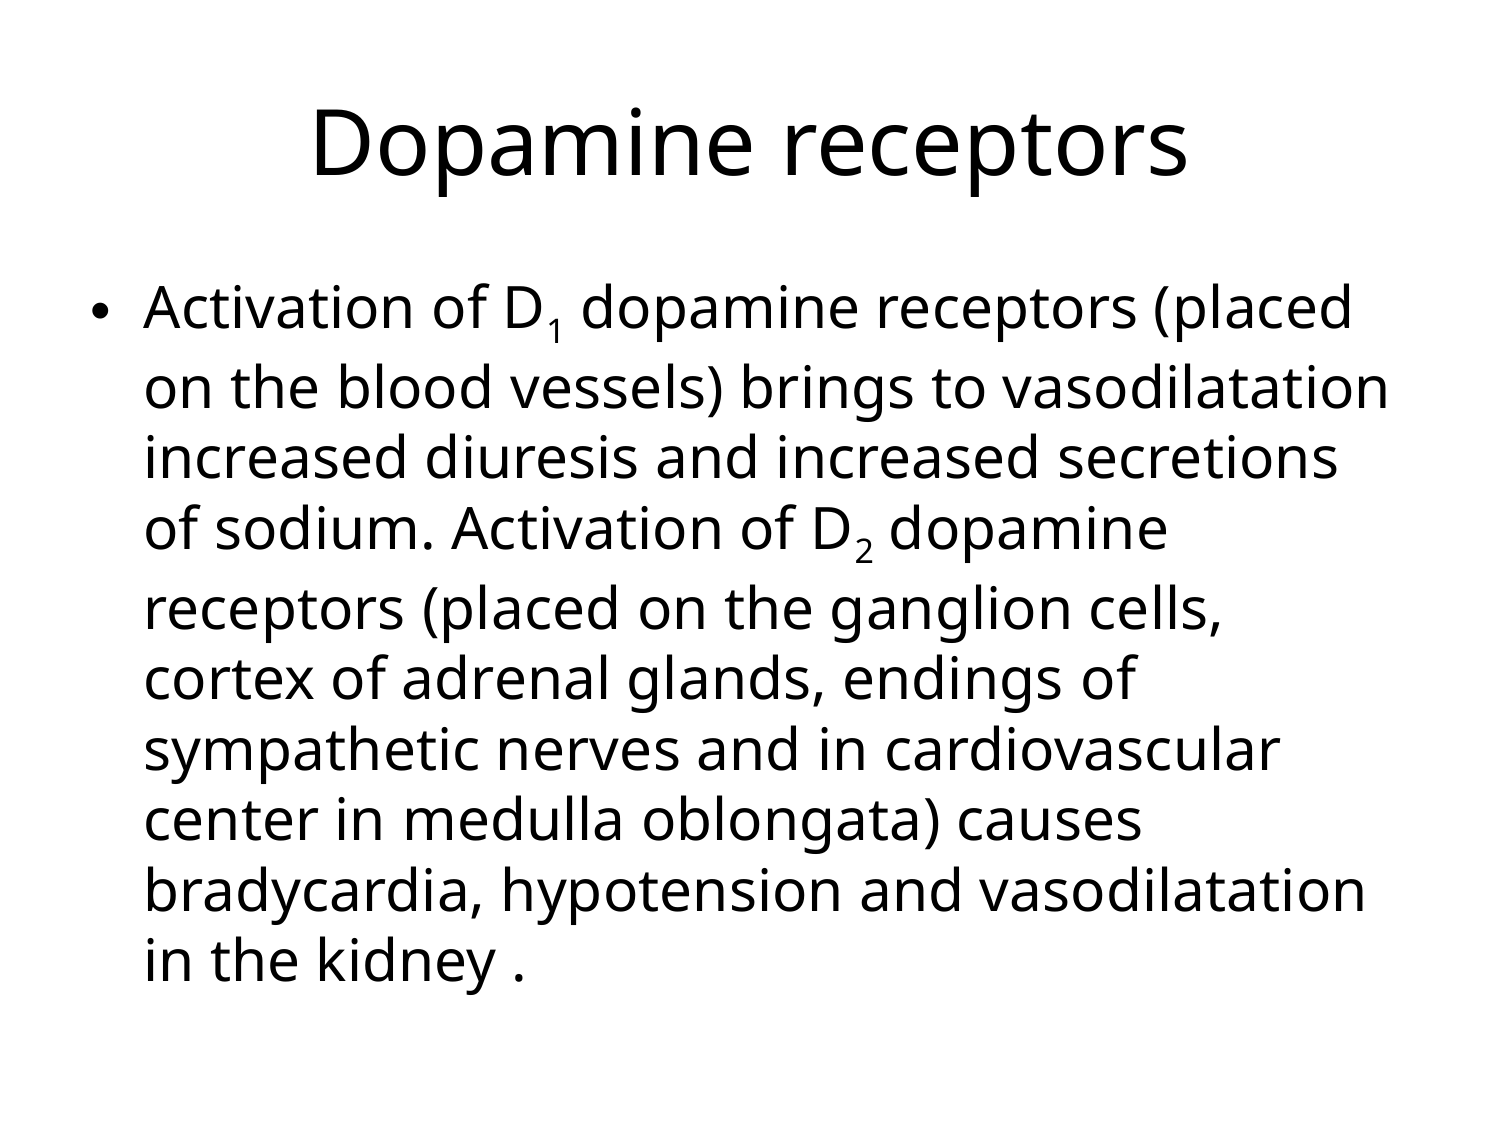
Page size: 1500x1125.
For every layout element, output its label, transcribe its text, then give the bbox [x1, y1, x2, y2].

list Activation of D1 dopamine receptors (placed on the blood vessels) brings to vasodilatation increased diuresis and increased secretions of sodium. Activation of D2 dopamine receptors (placed on the ganglion cells, cortex of adrenal glands, endings of sympathetic nerves and in cardiovascular center in medulla oblongata) causes bradycardia, hypotension and vasodilatation in the kidney . [75, 262, 1425, 1005]
title Dopamine receptors [75, 45, 1425, 233]
